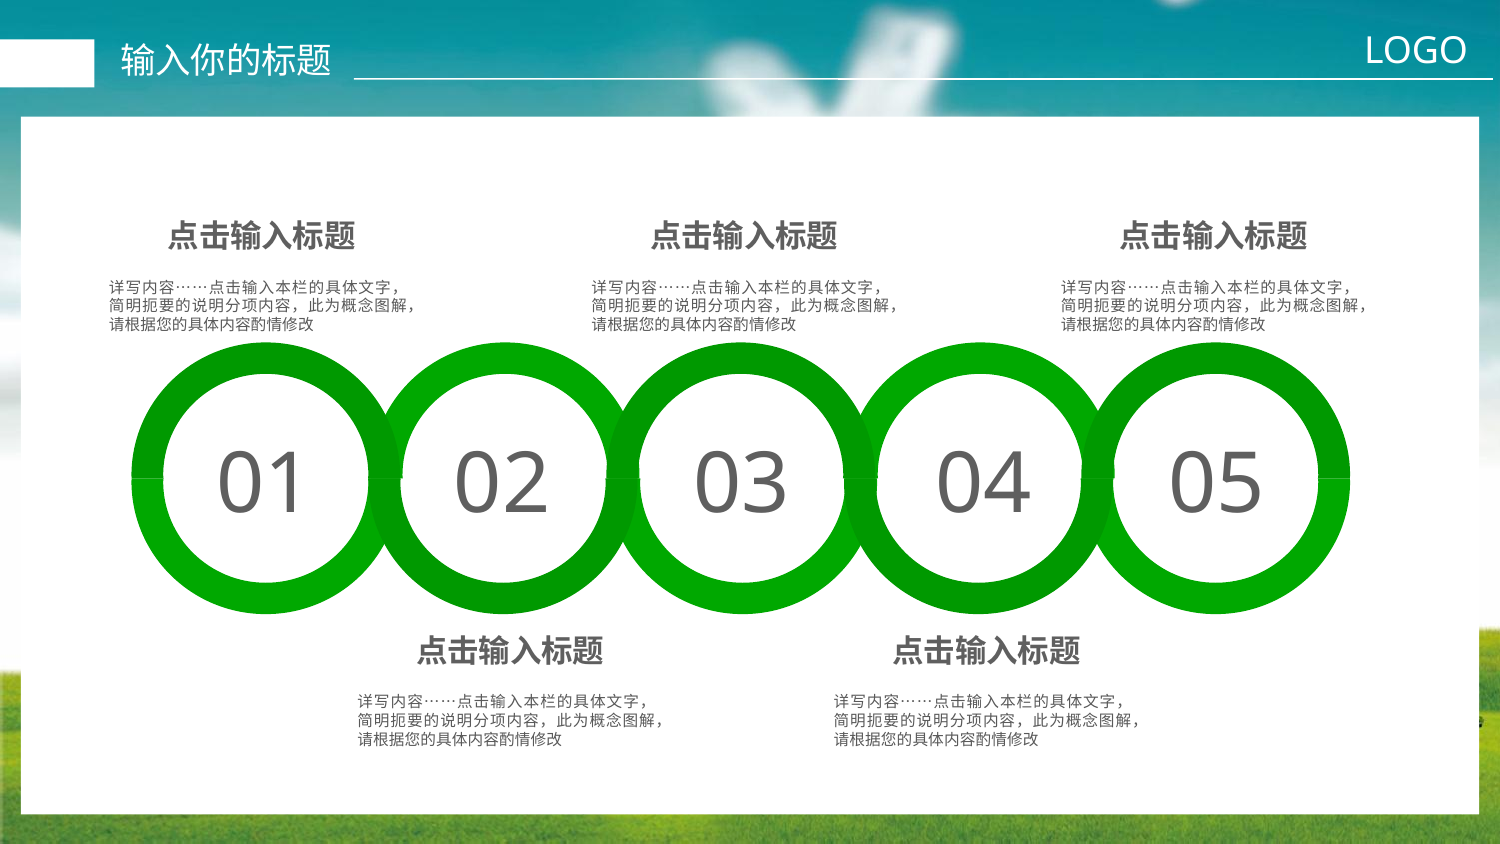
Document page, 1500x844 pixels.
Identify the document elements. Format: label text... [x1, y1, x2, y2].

text_box [844, 478, 1113, 615]
text_box 05 [1156, 422, 1278, 535]
text_box [368, 478, 638, 615]
picture [0, 0, 1500, 844]
text_box 04 [922, 422, 1044, 535]
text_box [91, 210, 432, 360]
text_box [816, 625, 1157, 774]
text_box [1081, 368, 1351, 479]
text_box [131, 479, 384, 615]
text_box 01 [204, 422, 325, 535]
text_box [574, 210, 914, 360]
text_box [861, 342, 1098, 479]
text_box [1043, 210, 1384, 360]
text_box [386, 342, 623, 479]
text_box 03 [681, 422, 803, 535]
text_box [623, 478, 860, 615]
text_box [606, 368, 876, 479]
text_box 02 [441, 422, 563, 535]
text_box [1097, 479, 1351, 615]
text_box [131, 368, 401, 479]
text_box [340, 625, 680, 774]
